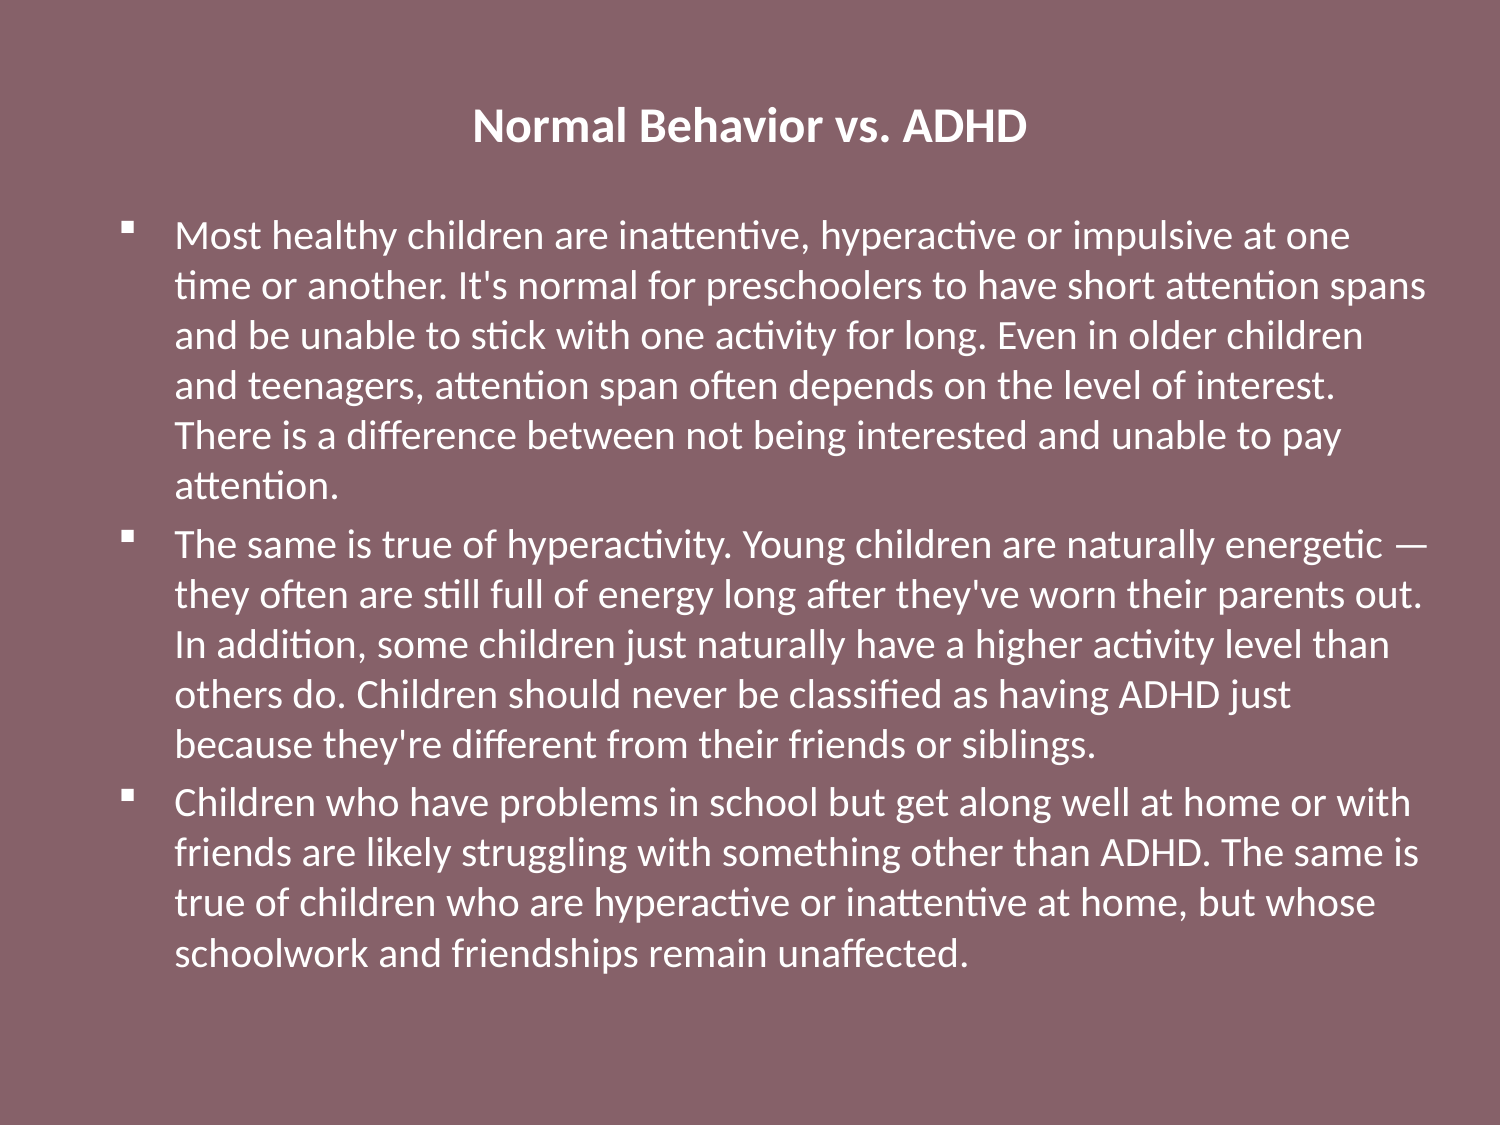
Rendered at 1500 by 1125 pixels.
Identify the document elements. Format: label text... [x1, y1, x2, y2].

list Most healthy children are inattentive, hyperactive or impulsive at one time or another. It's normal for preschoolers to have short attention spans and be unable to stick with one activity for long. Even in older children and teenagers, attention span often depends on the level of interest. There is a difference between not being interested and unable to pay attention. The same is true of hyperactivity. Young children are naturally energetic — they often are still full of energy long after they've worn their parents out. In addition, some children just naturally have a higher activity level than others do. Children should never be classified as having ADHD just because they're different from their friends or siblings. Children who have problems in school but get along well at home or with friends are likely struggling with something other than ADHD. The same is true of children who are hyperactive or inattentive at home, but whose schoolwork and friendships remain unaffected. [37, 200, 1450, 1063]
title Normal Behavior vs. ADHD [75, 45, 1425, 200]
